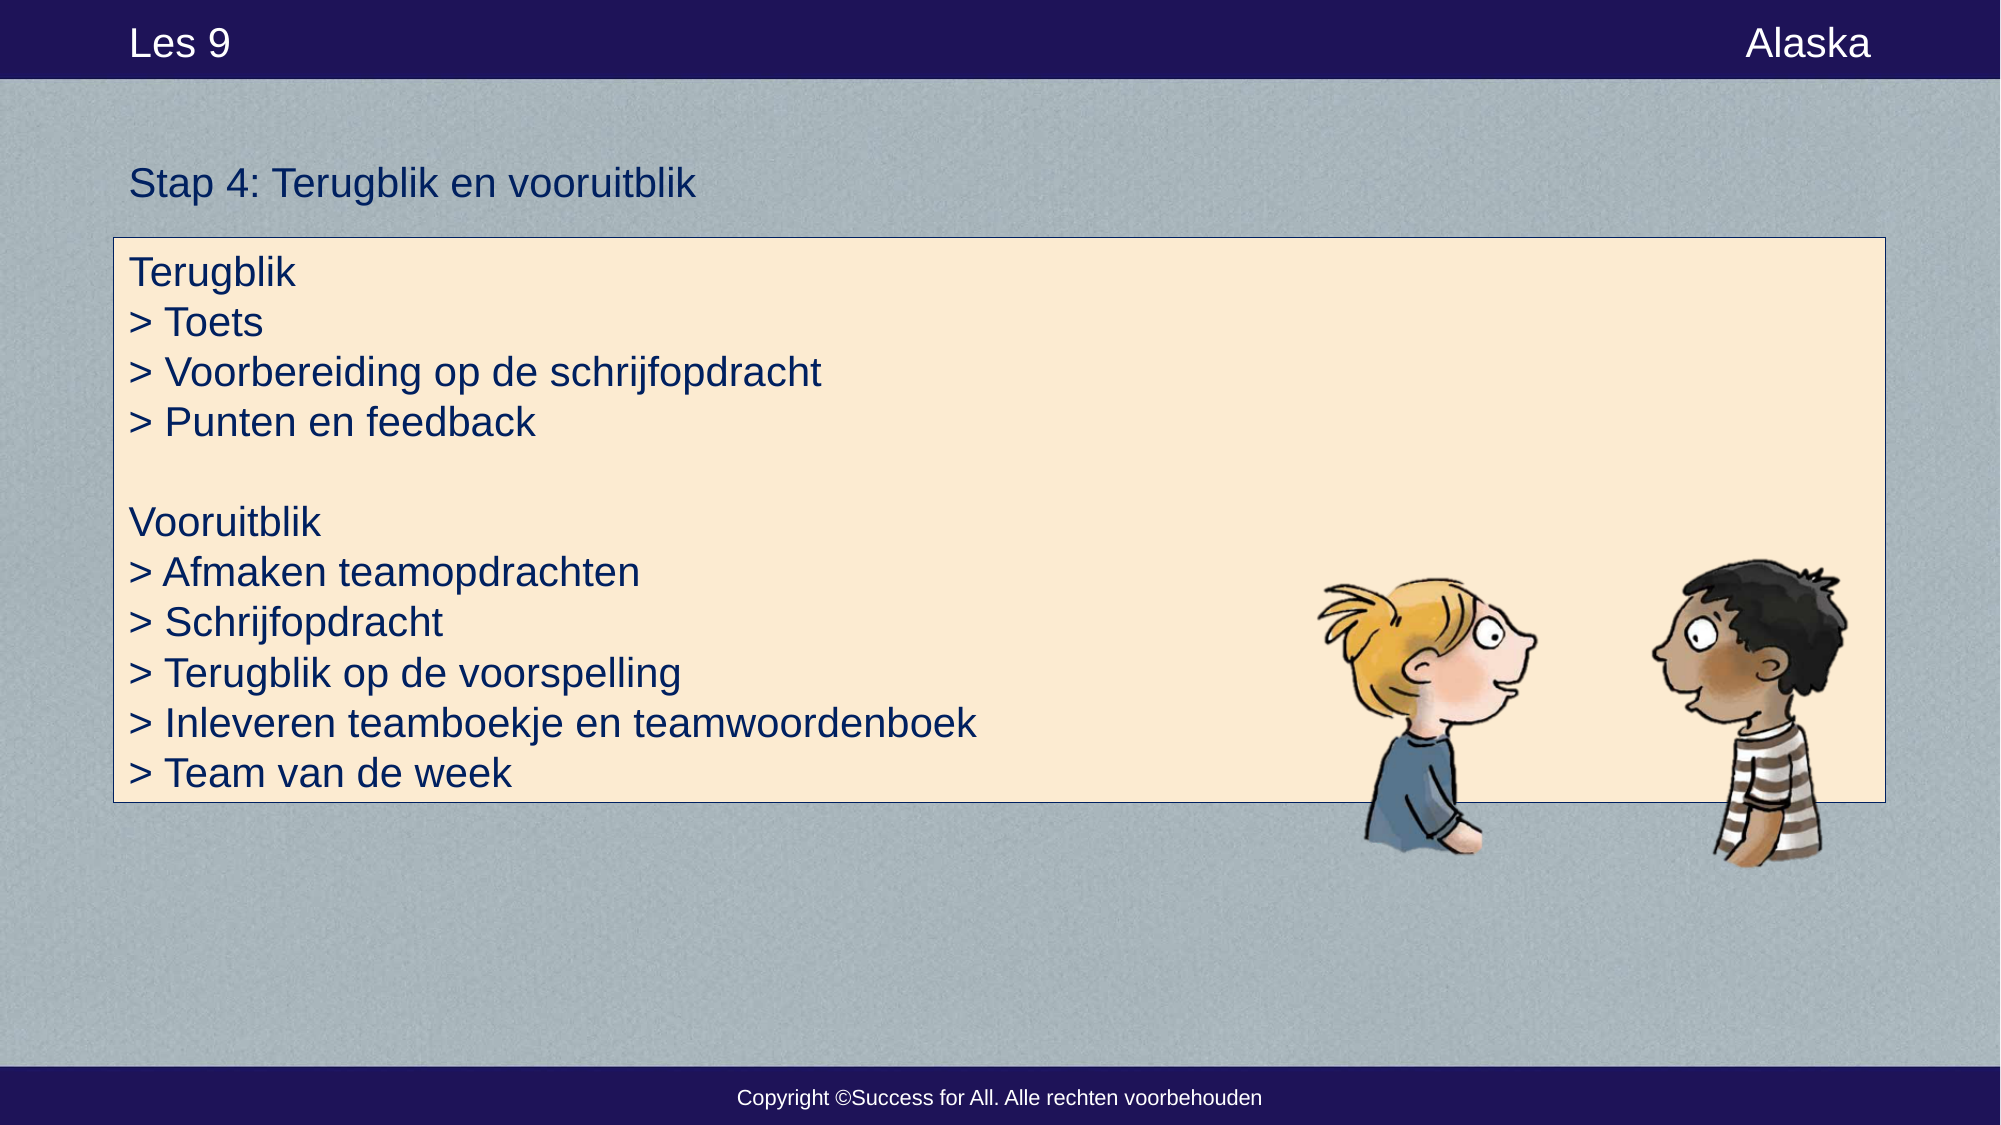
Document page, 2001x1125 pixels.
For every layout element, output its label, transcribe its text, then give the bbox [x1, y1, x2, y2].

text_box Alaska [999, 8, 1886, 73]
text_box Les 9 [114, 8, 354, 73]
text_box Copyright ©Success for All. Alle rechten voorbehouden [0, 1076, 2000, 1125]
text_box Terugblik > Toets > Voorbereiding op de schrijfopdracht > Punten en feedback Vooruitblik > Afmaken teamopdrachten > Schrijfopdracht > Terugblik op de voorspelling > Inleveren teamboekje en teamwoordenboek > Team van de week [113, 237, 1886, 803]
text_box Stap 4: Terugblik en vooruitblik [113, 148, 1635, 214]
picture [0, 0, 2001, 1125]
